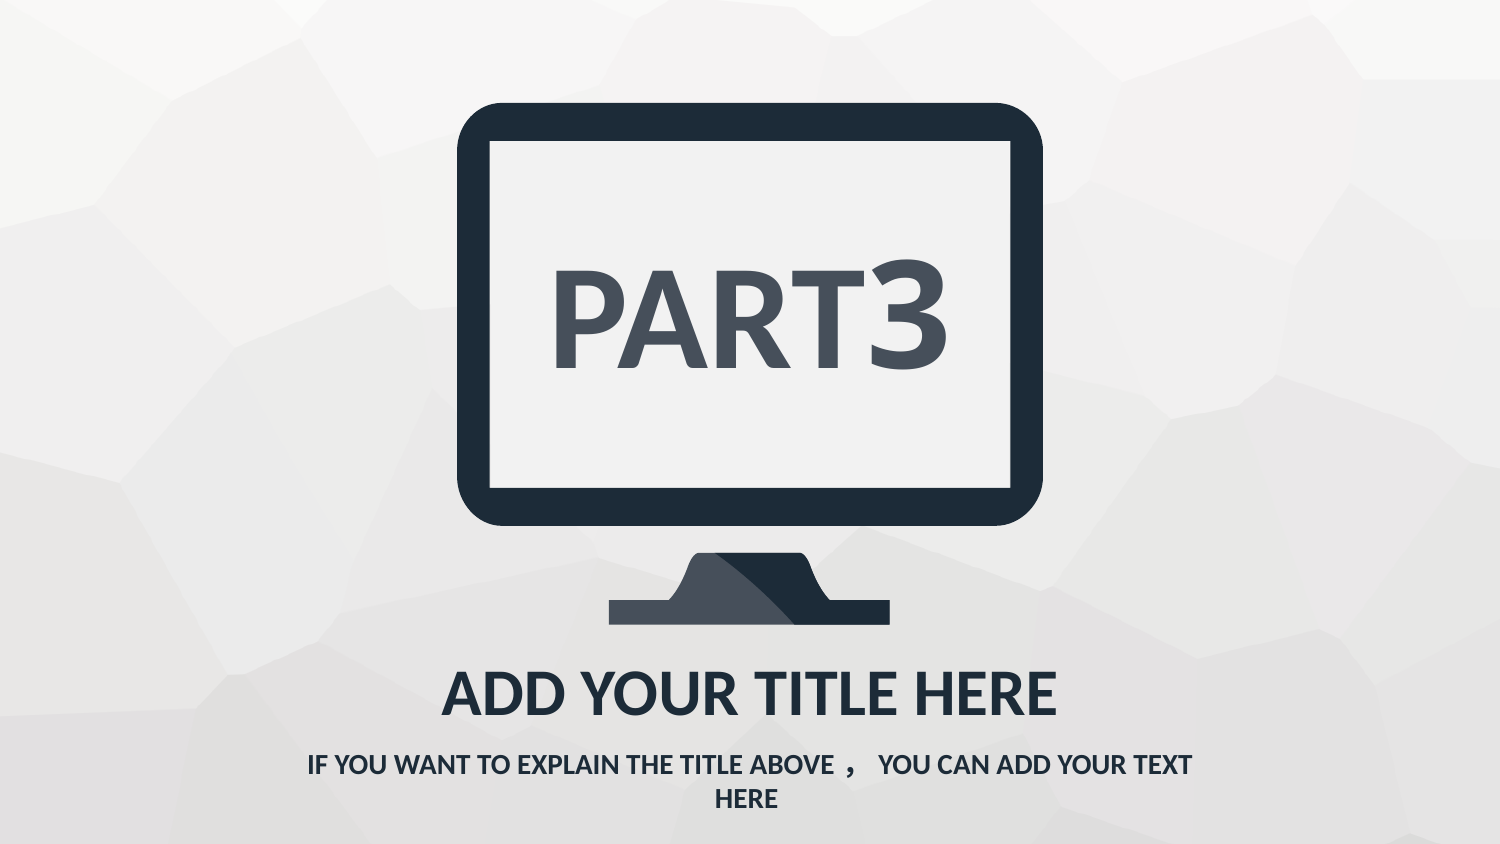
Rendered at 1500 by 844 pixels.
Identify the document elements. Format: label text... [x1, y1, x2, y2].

picture [0, 0, 1500, 844]
text_box ADD YOUR TITLE HERE [426, 641, 1074, 737]
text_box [456, 102, 1044, 625]
text_box IF YOU WANT TO EXPLAIN THE TITLE ABOVE，YOU CAN ADD YOUR TEXT HERE [260, 737, 1240, 823]
